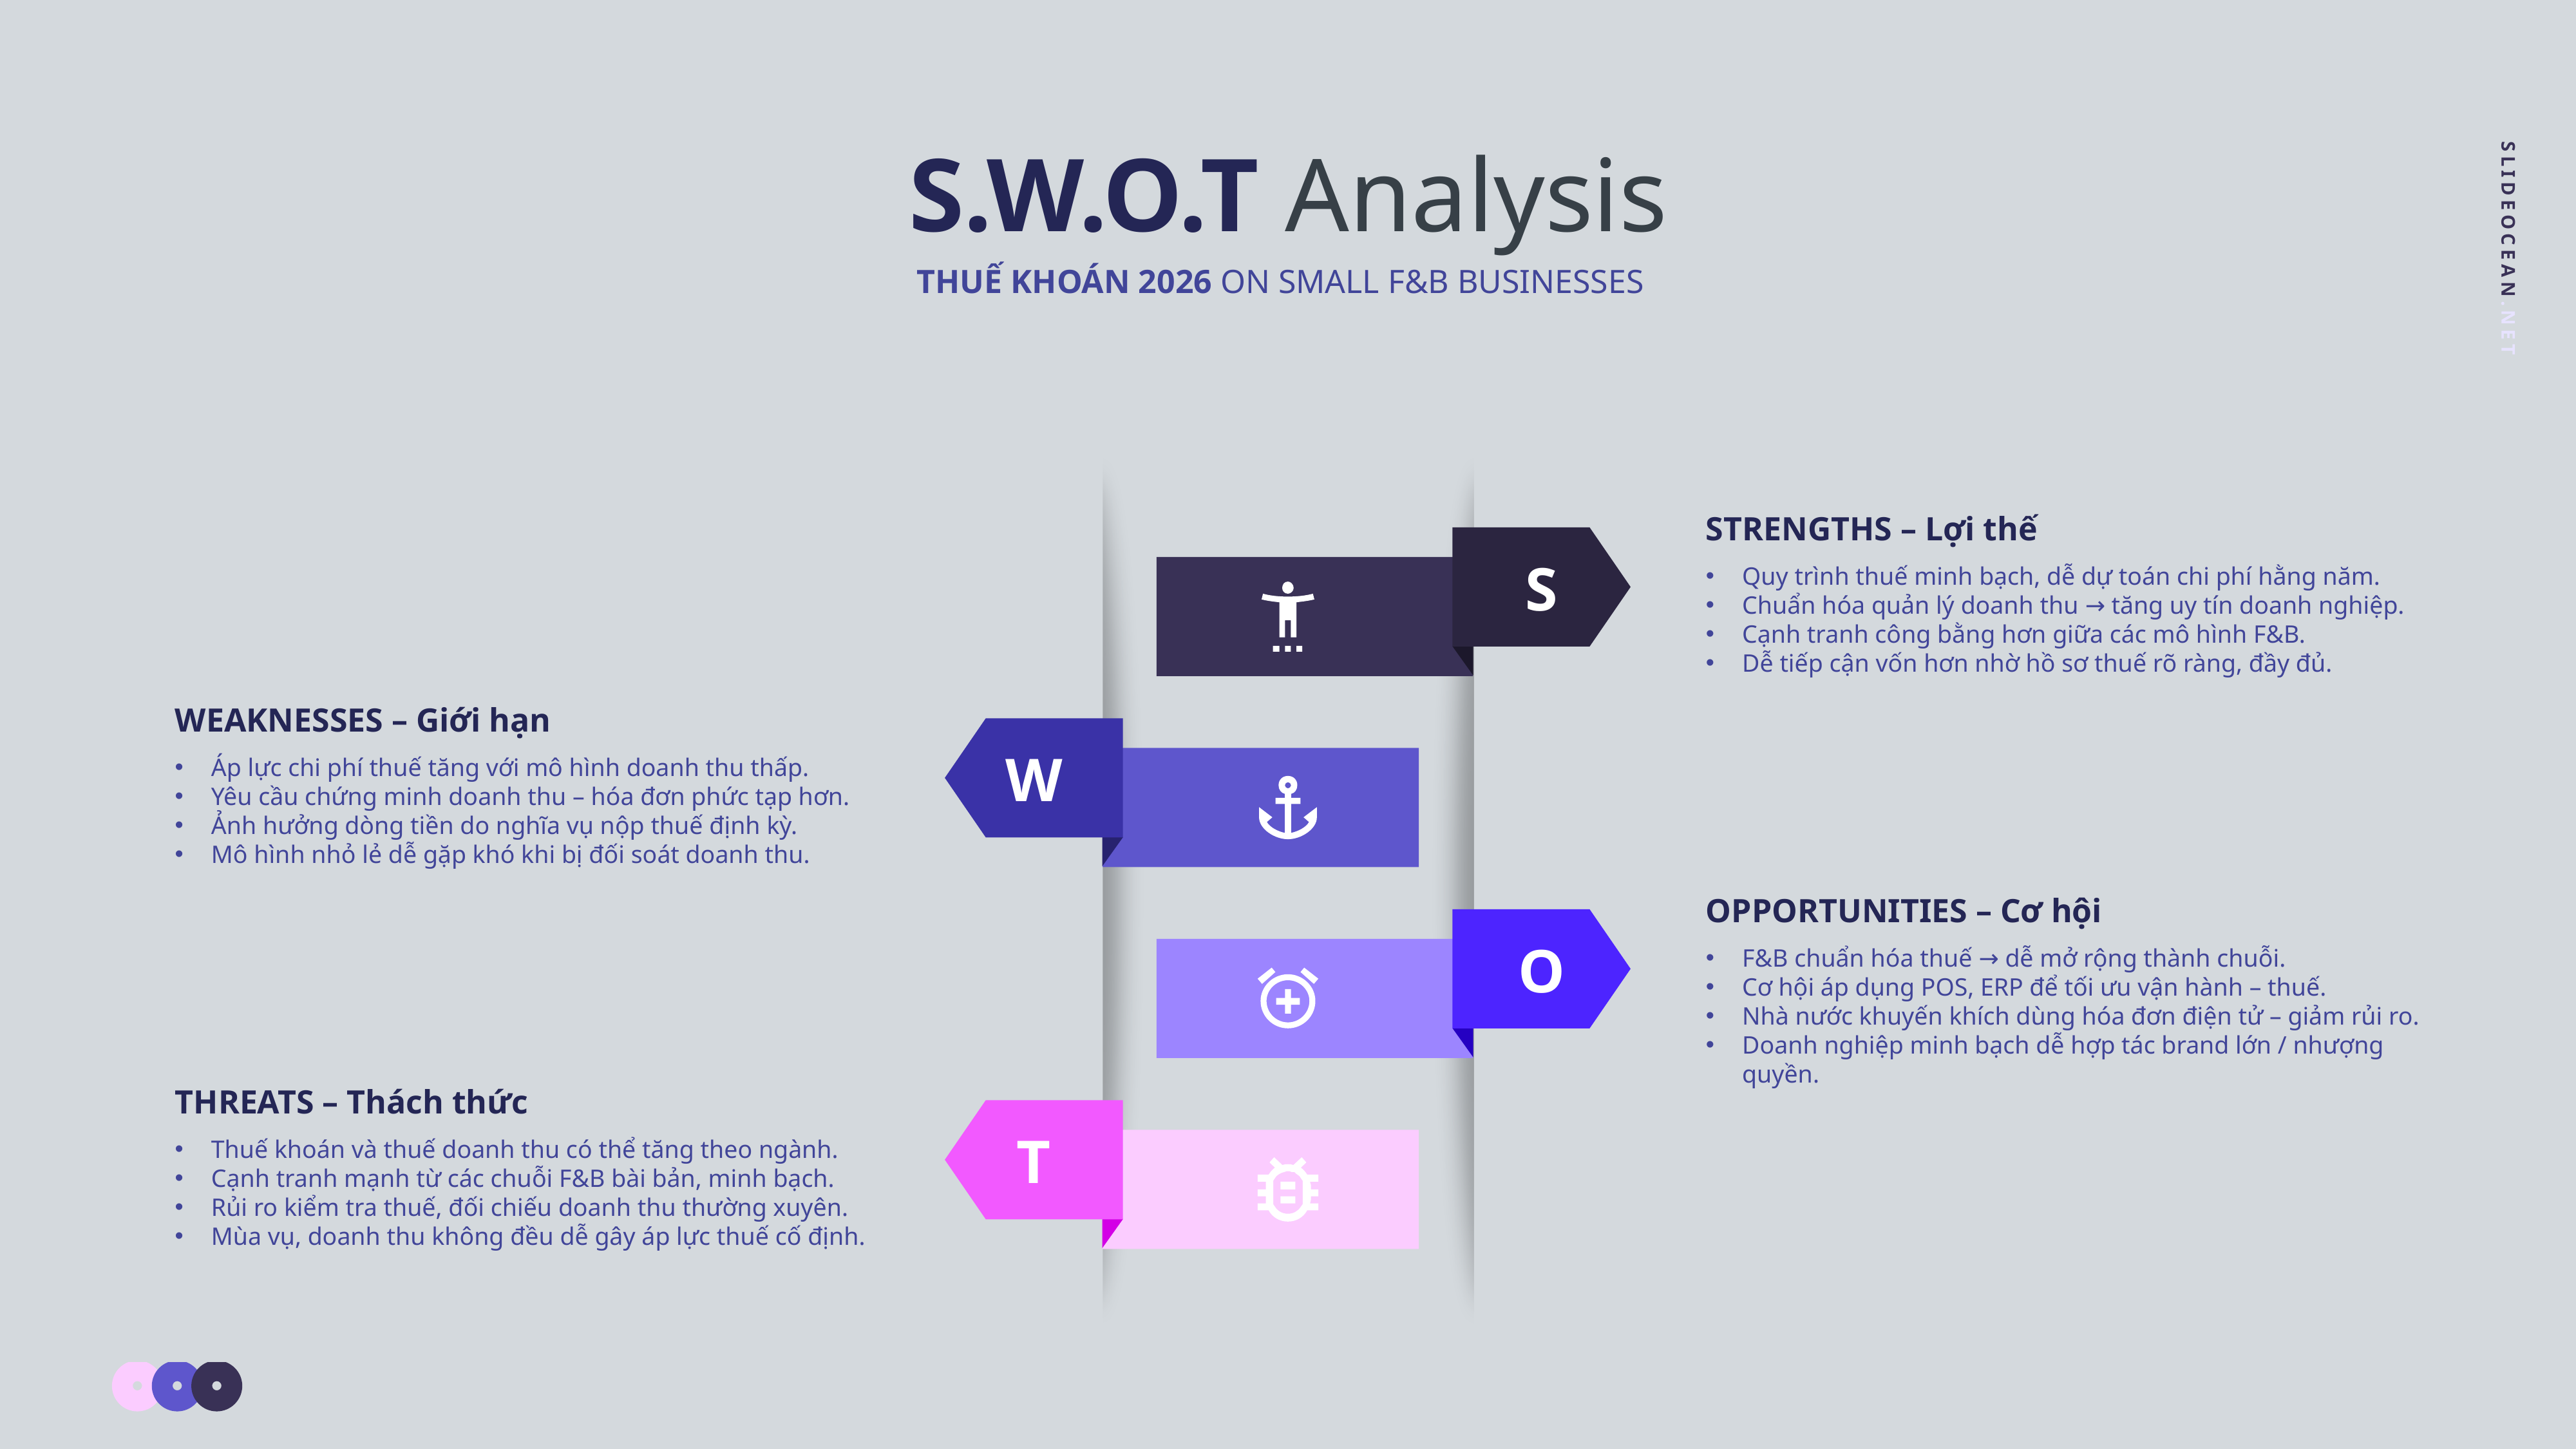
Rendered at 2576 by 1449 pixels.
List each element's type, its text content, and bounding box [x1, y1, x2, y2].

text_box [0, 408, 2576, 1363]
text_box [944, 1099, 1419, 1249]
text_box S.W.O.T Analysis [899, 126, 1677, 257]
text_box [1156, 527, 1631, 677]
text_box THUẾ KHOÁN 2026 ON SMALL F&B BUSINESSES [907, 256, 1654, 305]
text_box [1156, 909, 1631, 1059]
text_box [944, 717, 1419, 867]
